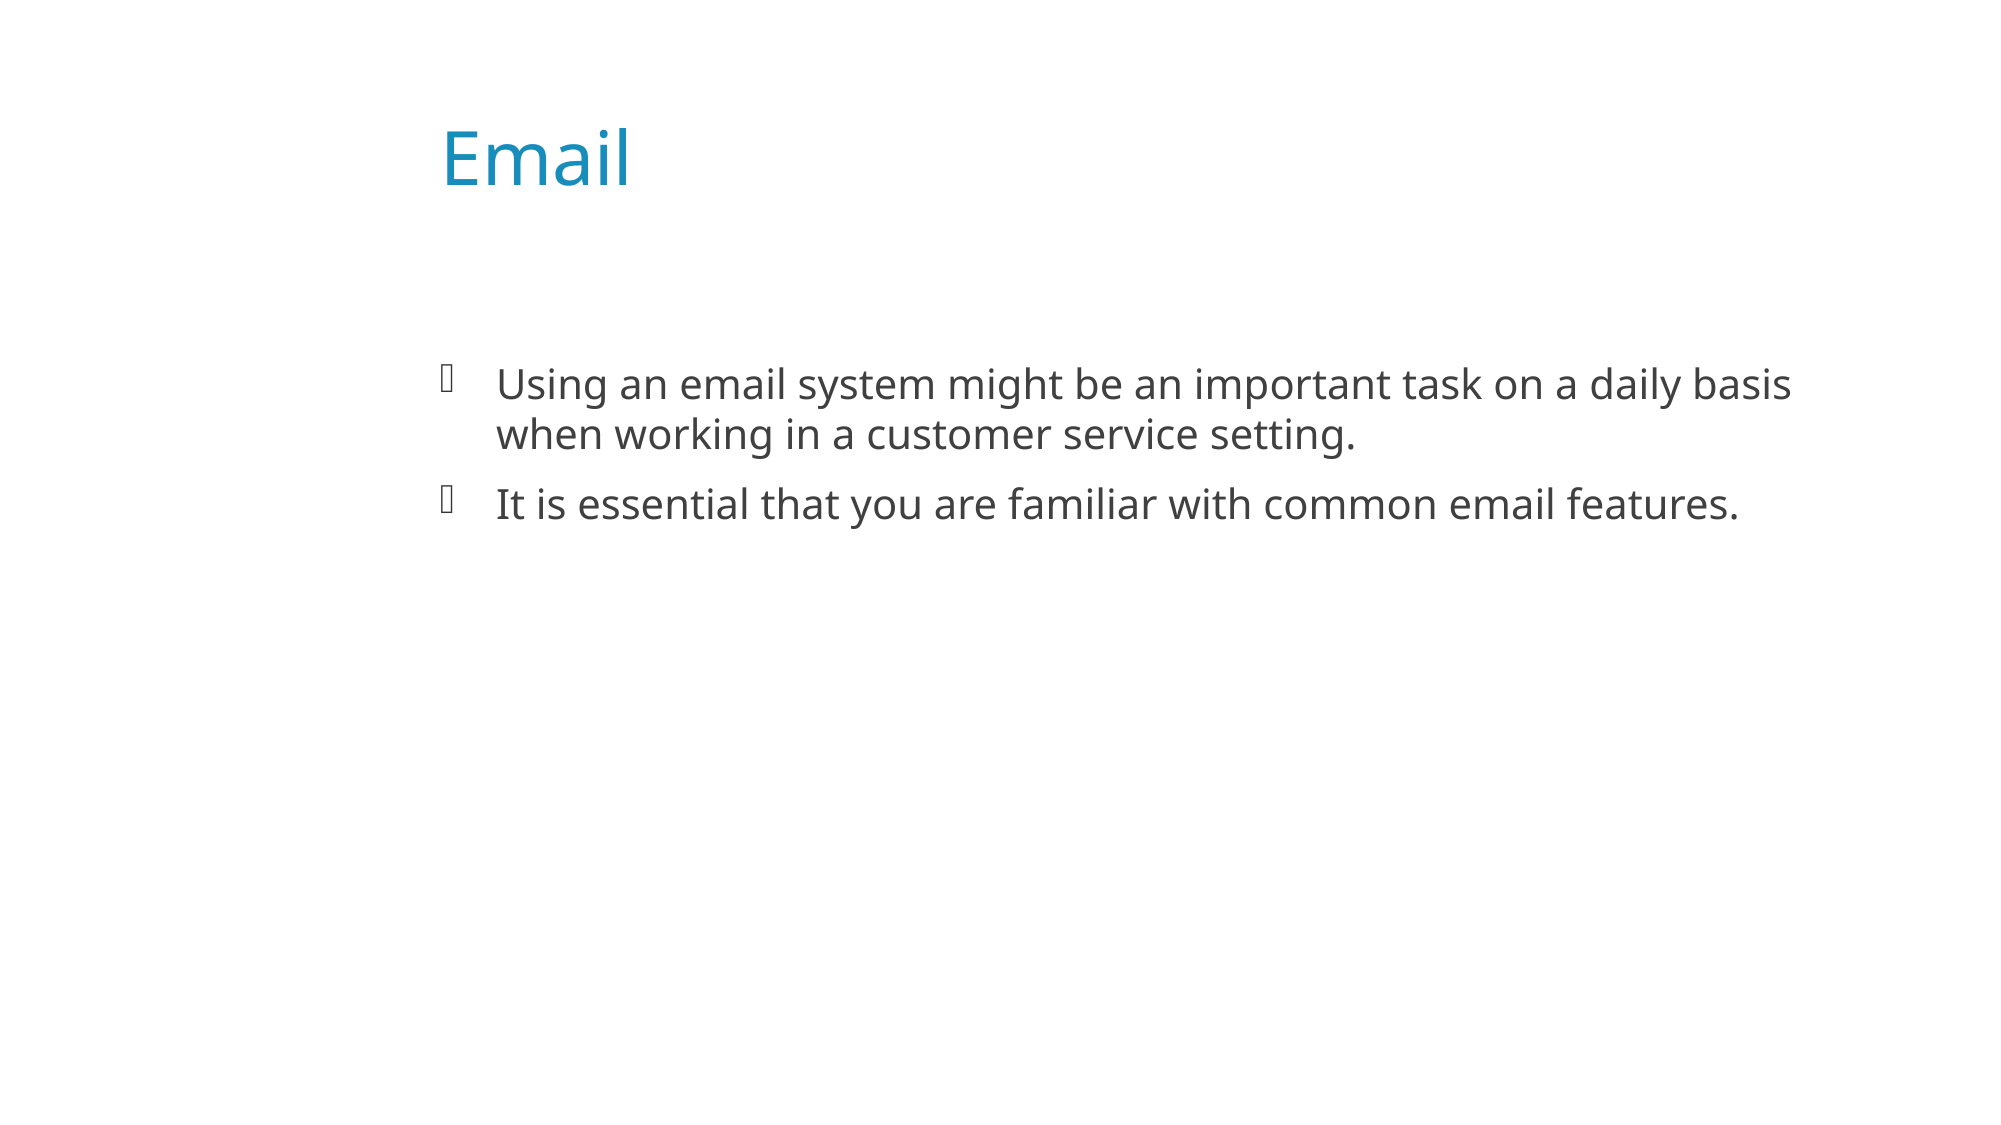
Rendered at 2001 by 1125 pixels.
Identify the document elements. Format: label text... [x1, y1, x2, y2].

list Using an email system might be an important task on a daily basis when working in a customer service setting. It is essential that you are familiar with common email features. [424, 350, 1888, 1074]
title Email [425, 102, 1888, 313]
